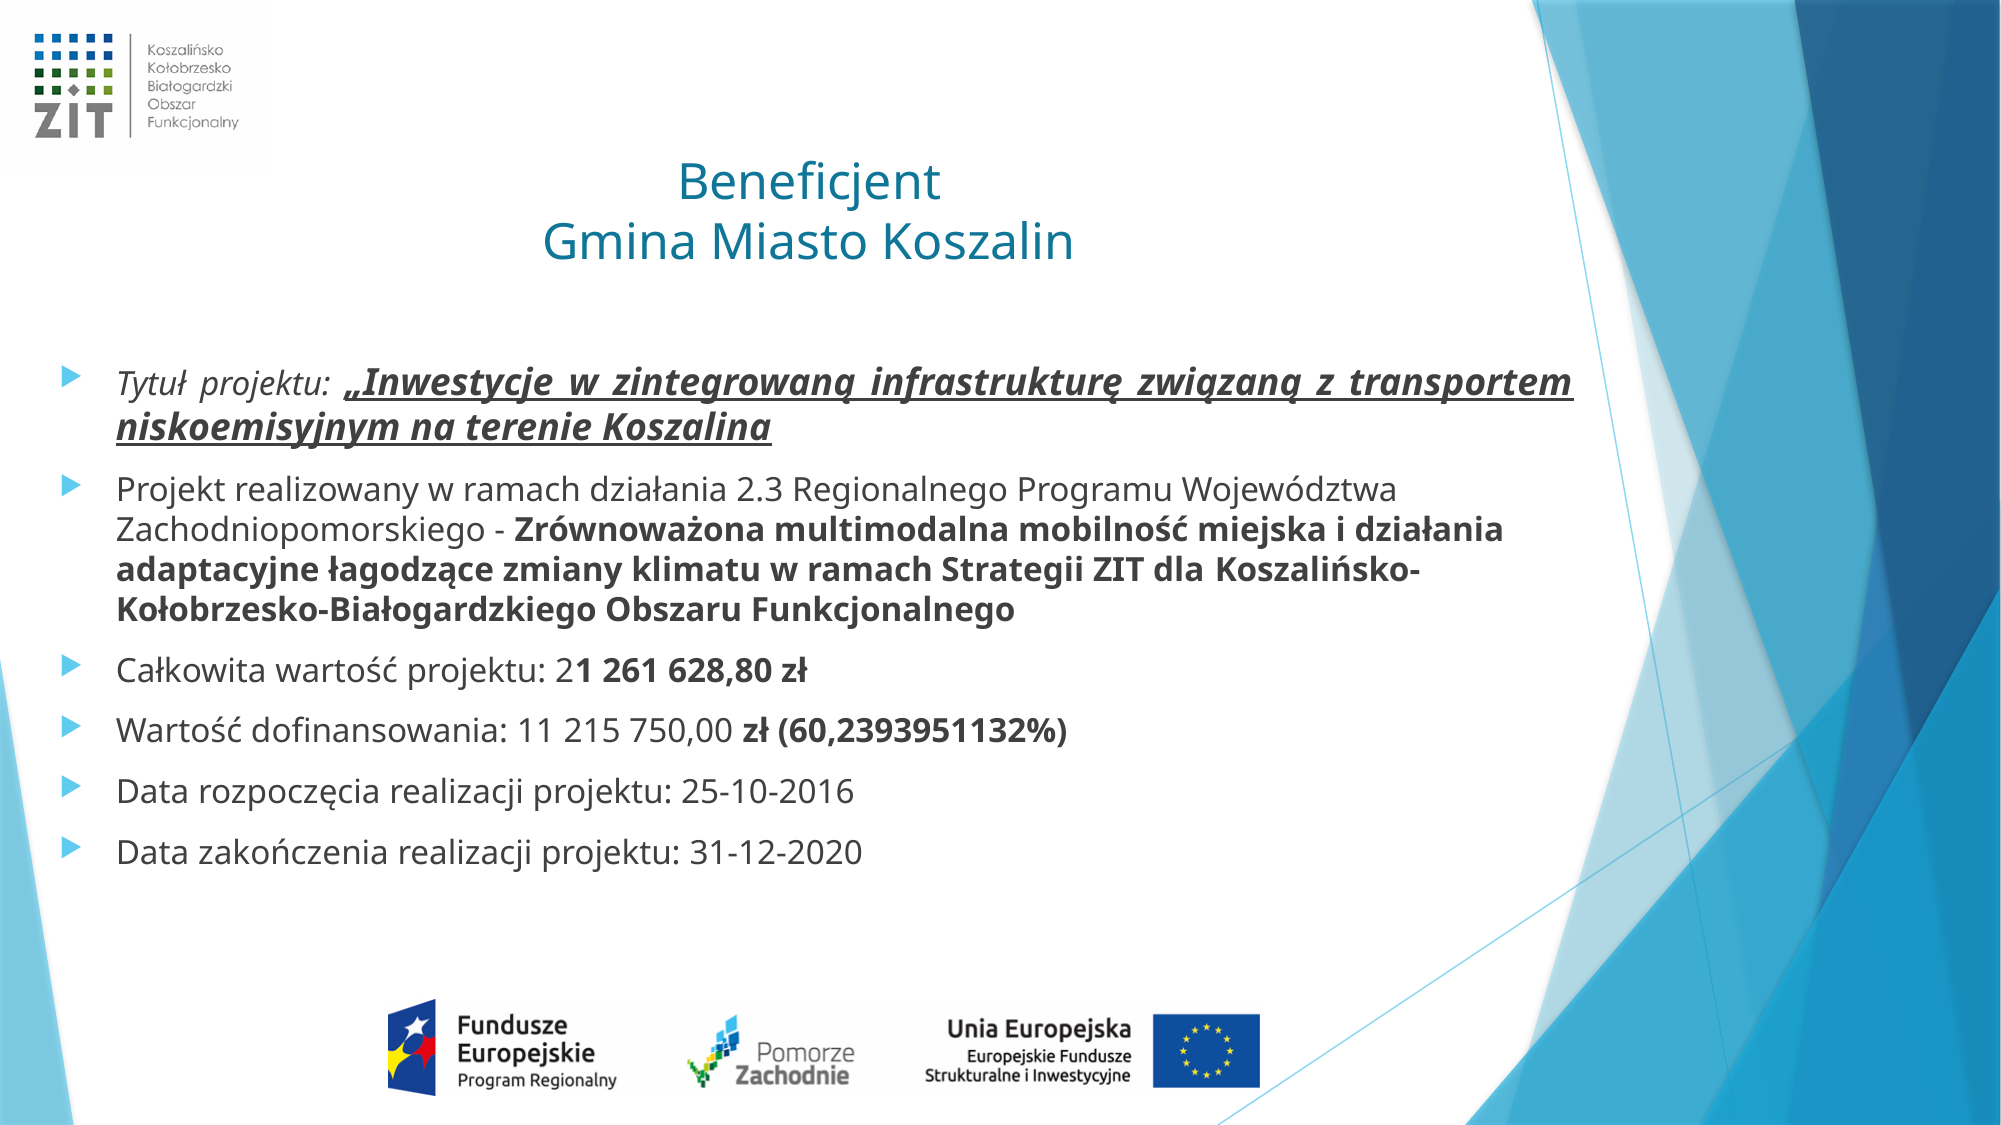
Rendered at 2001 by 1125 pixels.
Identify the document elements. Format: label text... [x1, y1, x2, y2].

title Beneficjent Gmina Miasto Koszalin [104, 141, 1515, 276]
picture [388, 998, 1261, 1096]
list Tytuł projektu: „Inwestycje w zintegrowaną infrastrukturę związaną z transportem niskoemisyjnym na terenie Koszalina Projekt realizowany w ramach działania 2.3 Regionalnego Programu Województwa Zachodniopomorskiego - Zrównoważona multimodalna mobilność miejska i działania adaptacyjne łagodzące zmiany klimatu w ramach Strategii ZIT dla Koszalińsko-Kołobrzesko-Białogardzkiego Obszaru Funkcjonalnego Całkowita wartość projektu: 21 261 628,80 zł Wartość dofinansowania: 11 215 750,00 zł (60,2393951132%) Data rozpoczęcia realizacji projektu: 25-10-2016 Data zakończenia realizacji projektu: 31-12-2020 [44, 350, 1589, 987]
picture [0, 0, 273, 172]
